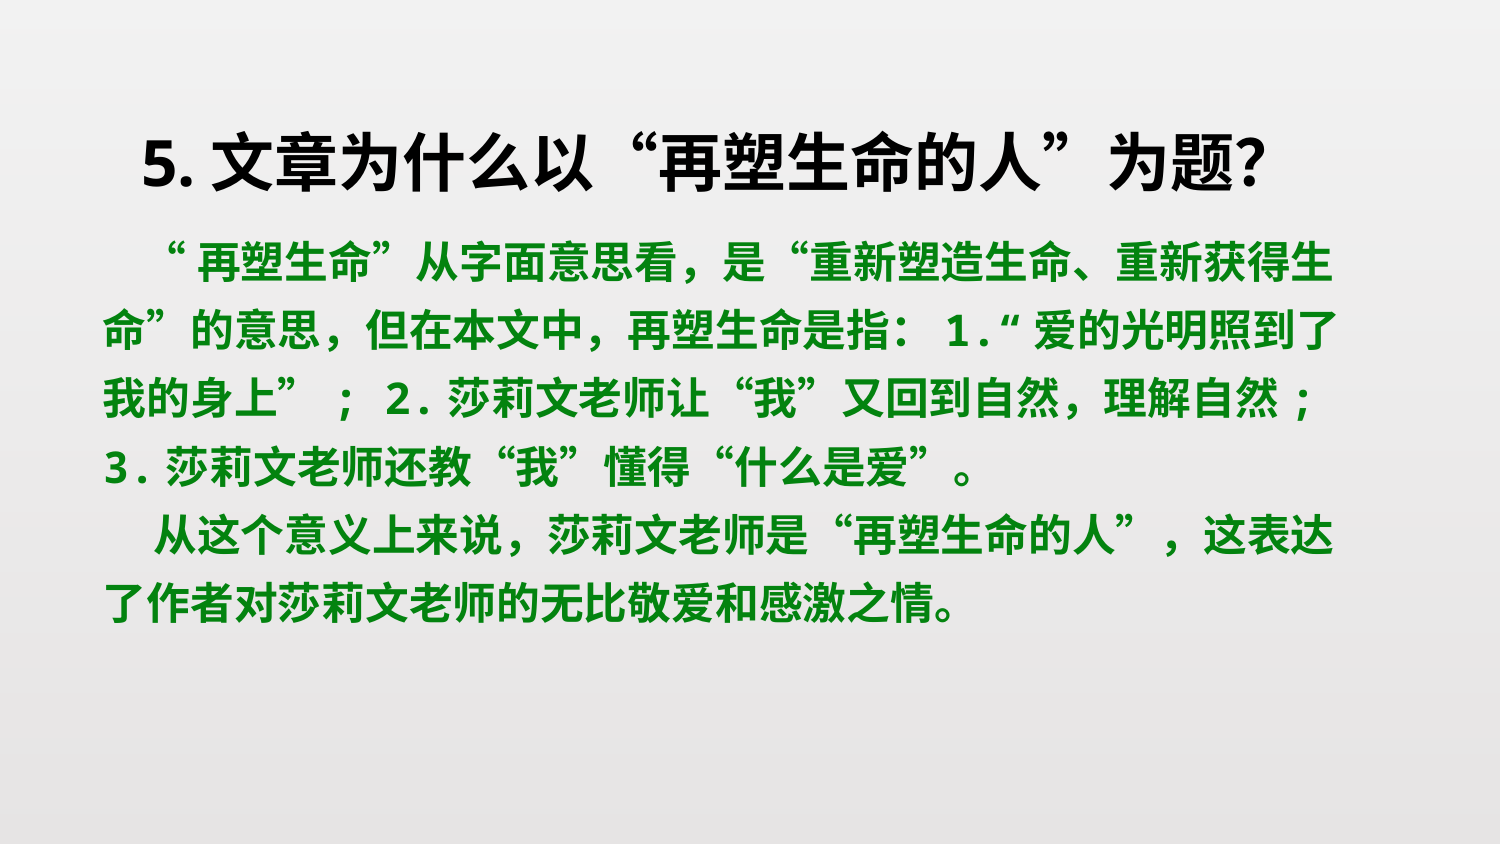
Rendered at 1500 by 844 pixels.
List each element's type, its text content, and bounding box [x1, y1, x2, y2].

text_box “再塑生命”从字面意思看，是“重新塑造生命、重新获得生命”的意思，但在本文中，再塑生命是指：1.“爱的光明照到了我的身上”; 2.莎莉文老师让“我”又回到自然，理解自然; 3.莎莉文老师还教“我”懂得“什么是爱”。 从这个意义上来说，莎莉文老师是“再塑生命的人”，这表达了作者对莎莉文老师的无比敬爱和感激之情。 [91, 213, 1383, 634]
text_box 5.文章为什么以“再塑生命的人”为题？ [129, 117, 1255, 213]
